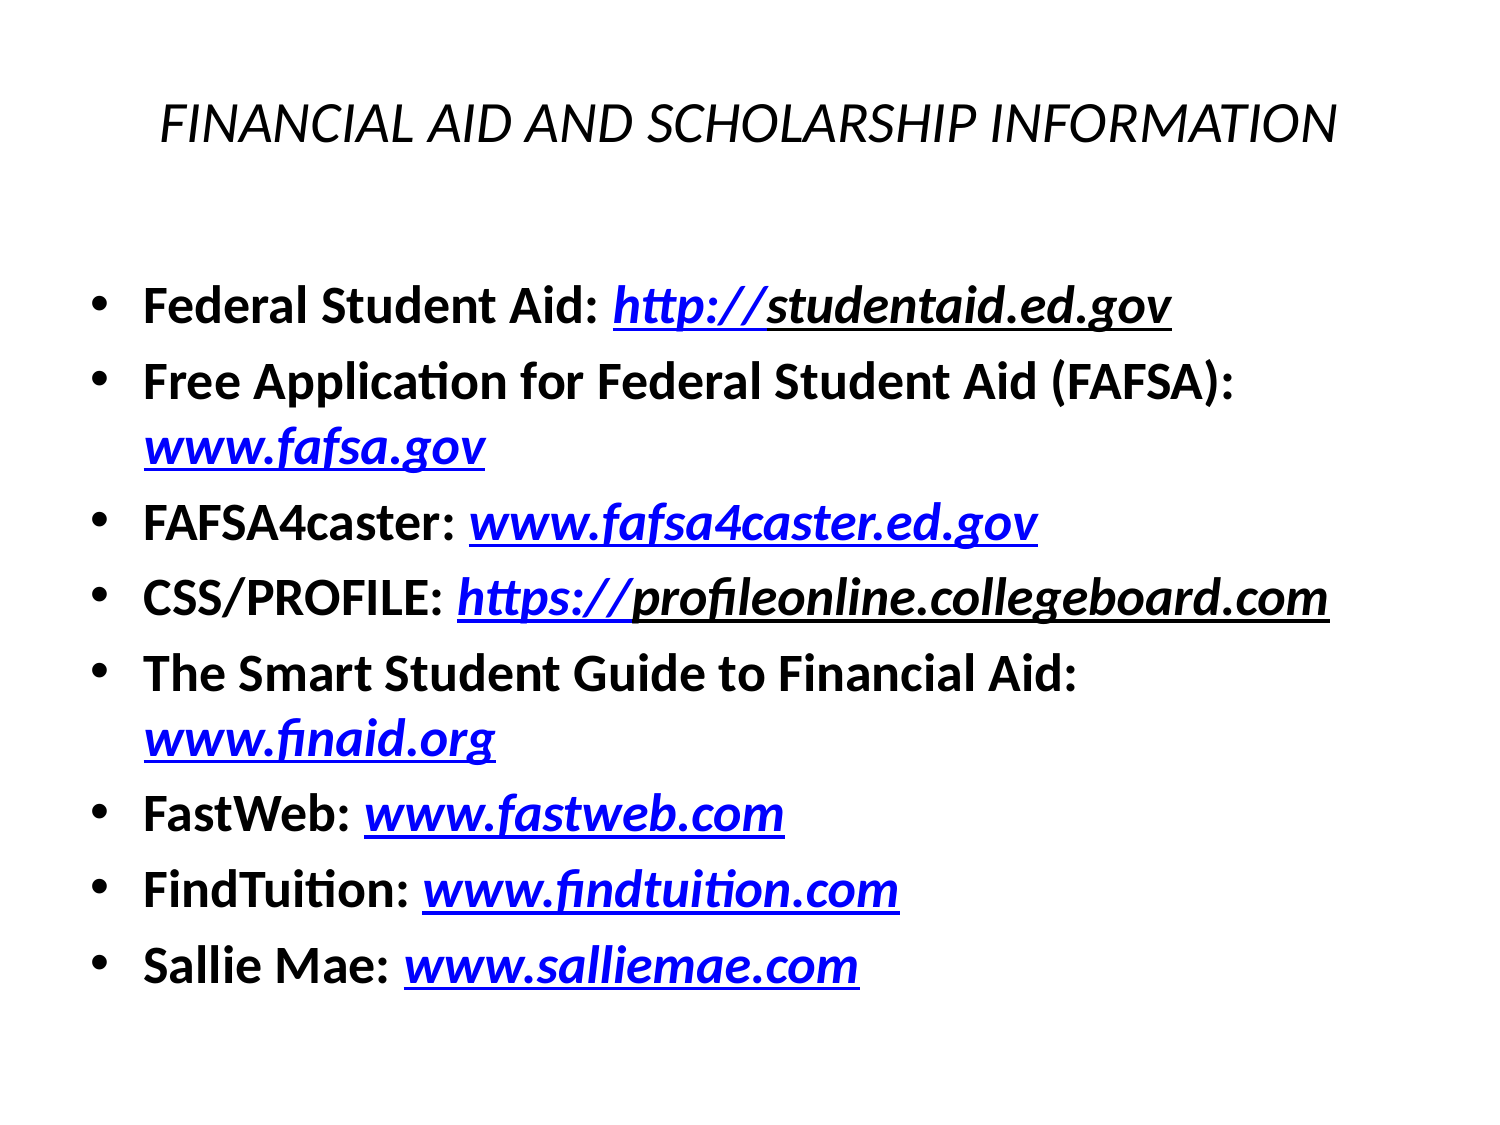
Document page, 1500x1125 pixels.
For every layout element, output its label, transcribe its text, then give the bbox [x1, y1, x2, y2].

list Federal Student Aid: http://studentaid.ed.gov Free Application for Federal Student Aid (FAFSA): www.fafsa.gov FAFSA4caster: www.fafsa4caster.ed.gov CSS/PROFILE: https://profileonline.collegeboard.com The Smart Student Guide to Financial Aid: www.finaid.org FastWeb: www.fastweb.com FindTuition: www.findtuition.com Sallie Mae: www.salliemae.com [75, 262, 1425, 1005]
title FINANCIAL AID AND SCHOLARSHIP INFORMATION [75, 75, 1425, 233]
